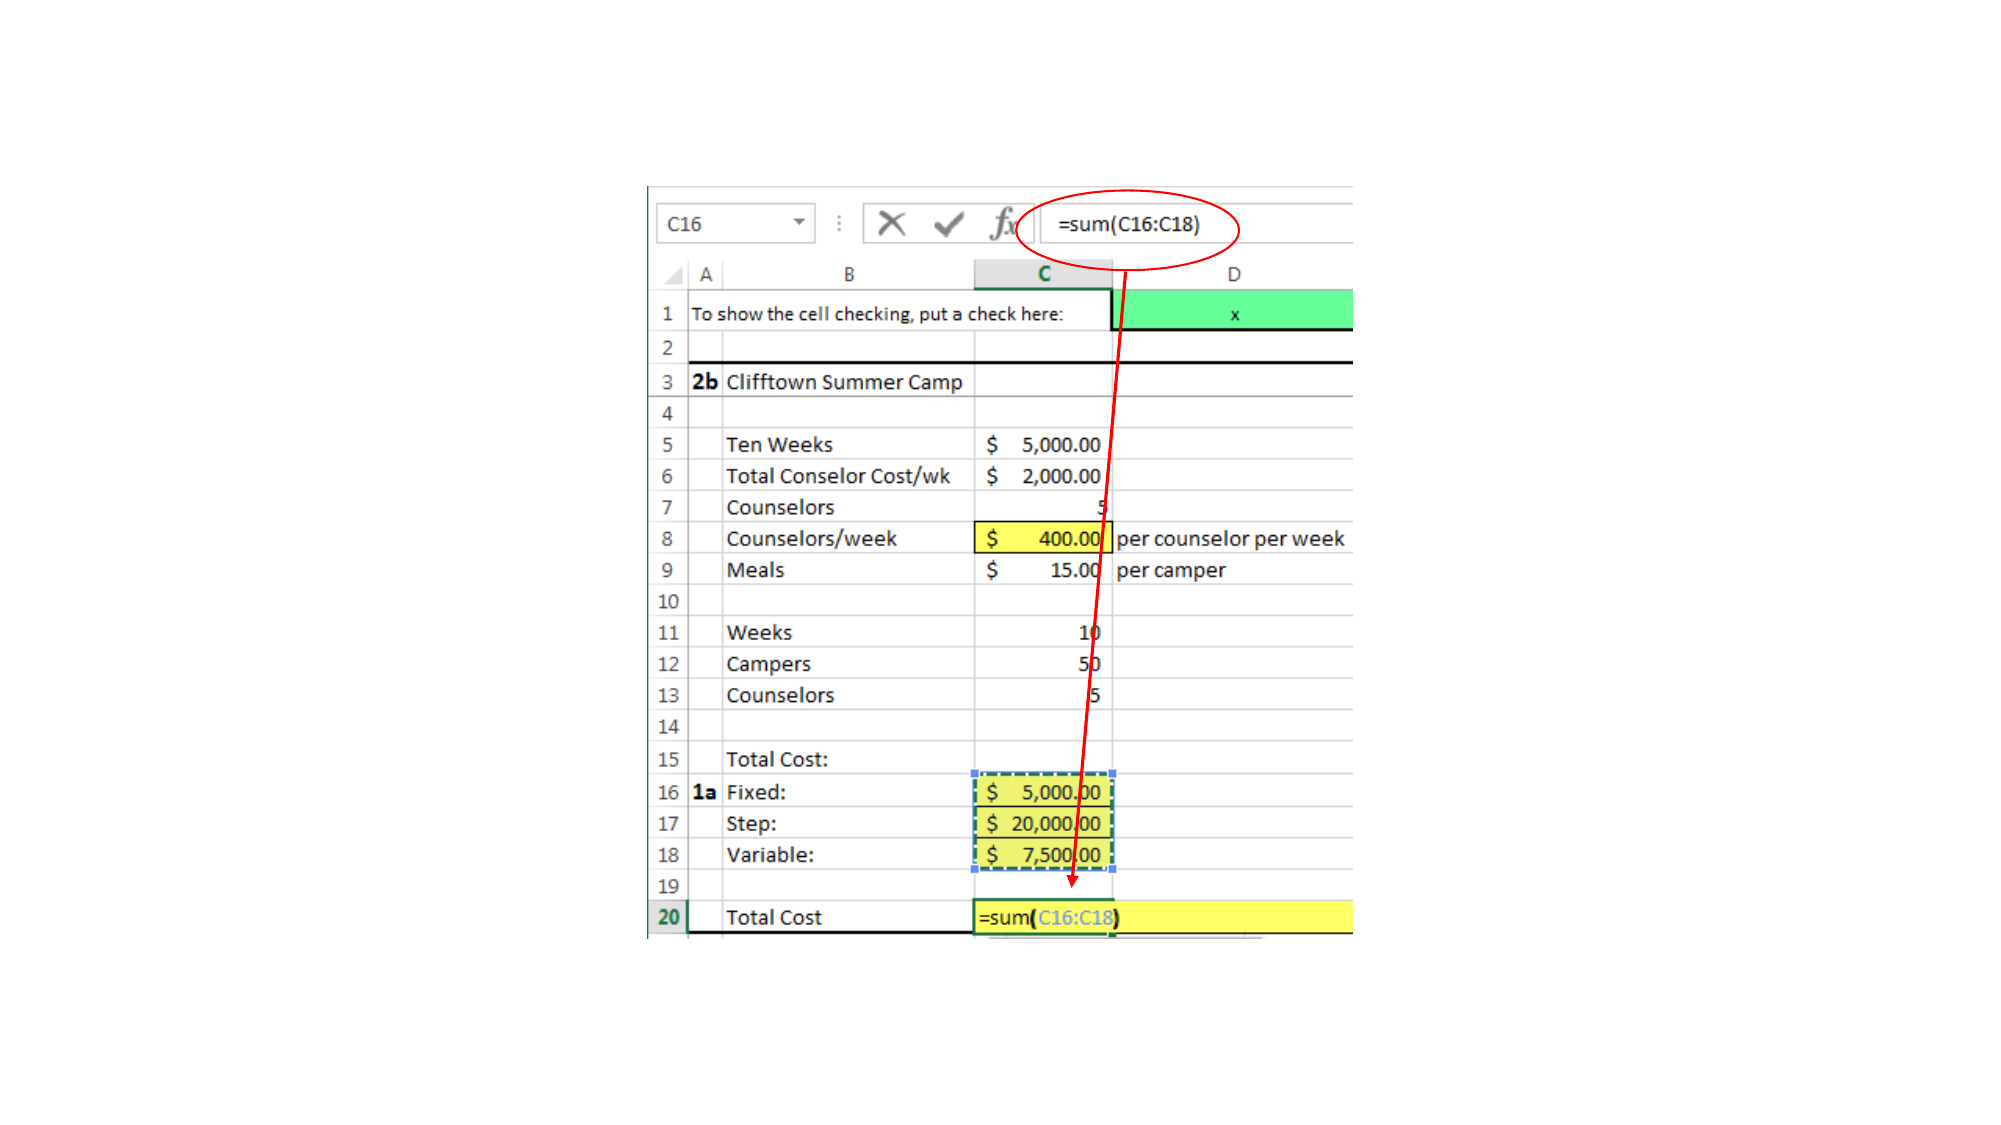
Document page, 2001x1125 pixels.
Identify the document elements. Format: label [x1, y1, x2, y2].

text_box [1071, 271, 1126, 888]
picture [647, 186, 1353, 939]
